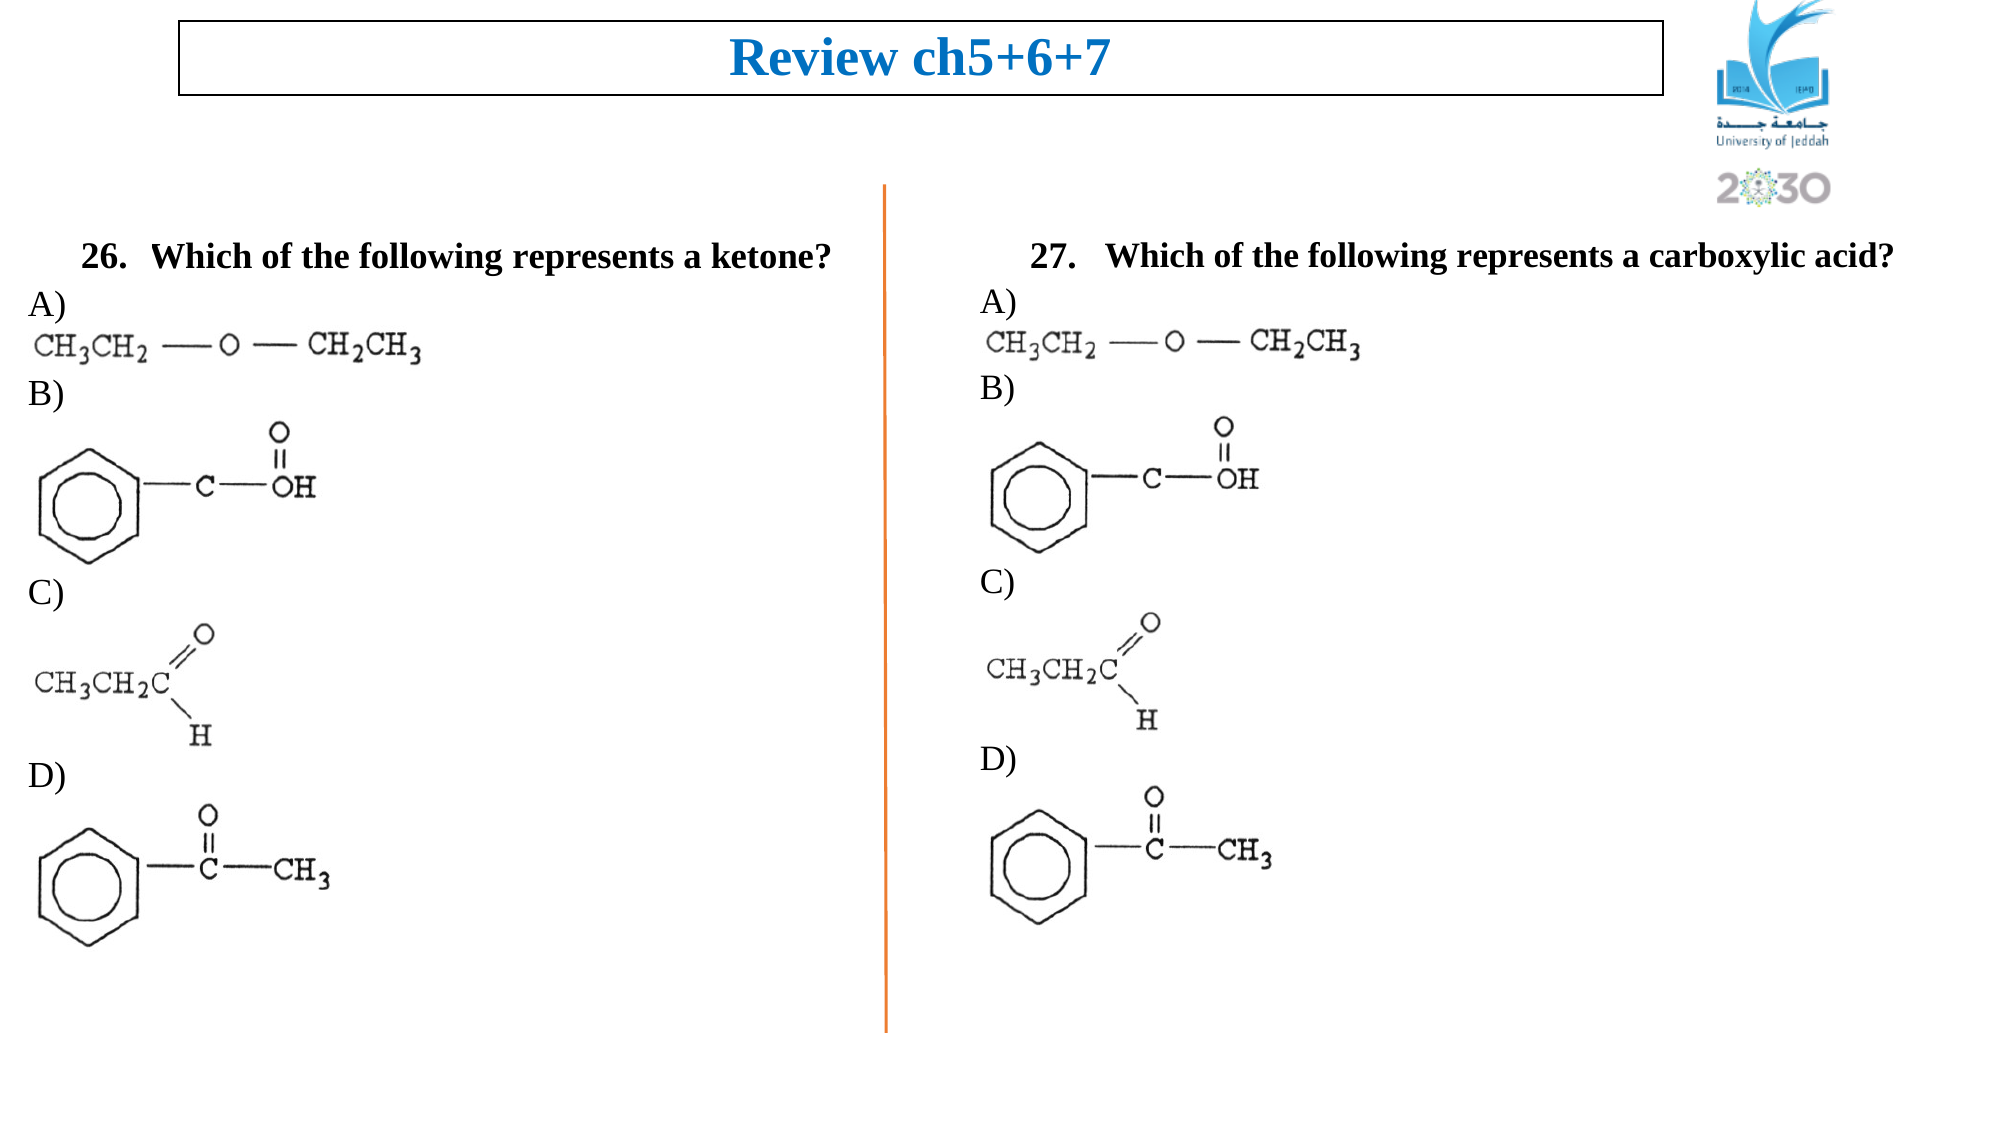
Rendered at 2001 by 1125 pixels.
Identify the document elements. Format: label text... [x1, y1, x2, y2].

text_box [27, 184, 2000, 1033]
picture [1697, 0, 1851, 184]
text_box Review ch5+6+7 [178, 20, 1664, 96]
